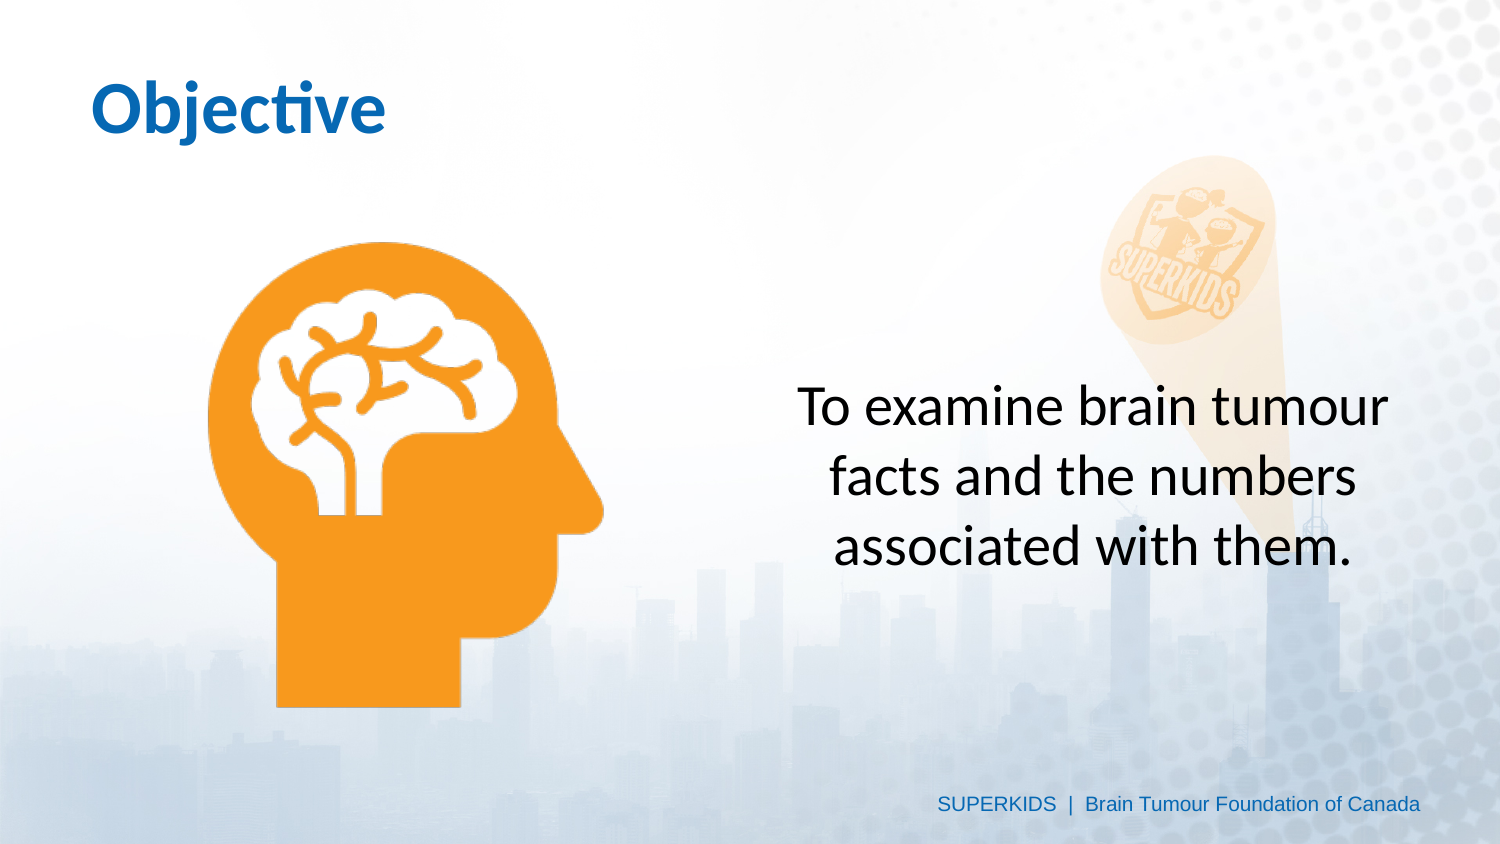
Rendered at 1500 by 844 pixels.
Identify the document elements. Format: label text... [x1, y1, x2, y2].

picture [0, 0, 1500, 844]
title Objective [76, 33, 1426, 175]
list To examine brain tumour facts and the numbers associated with them. [762, 196, 1426, 754]
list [127, 196, 685, 754]
